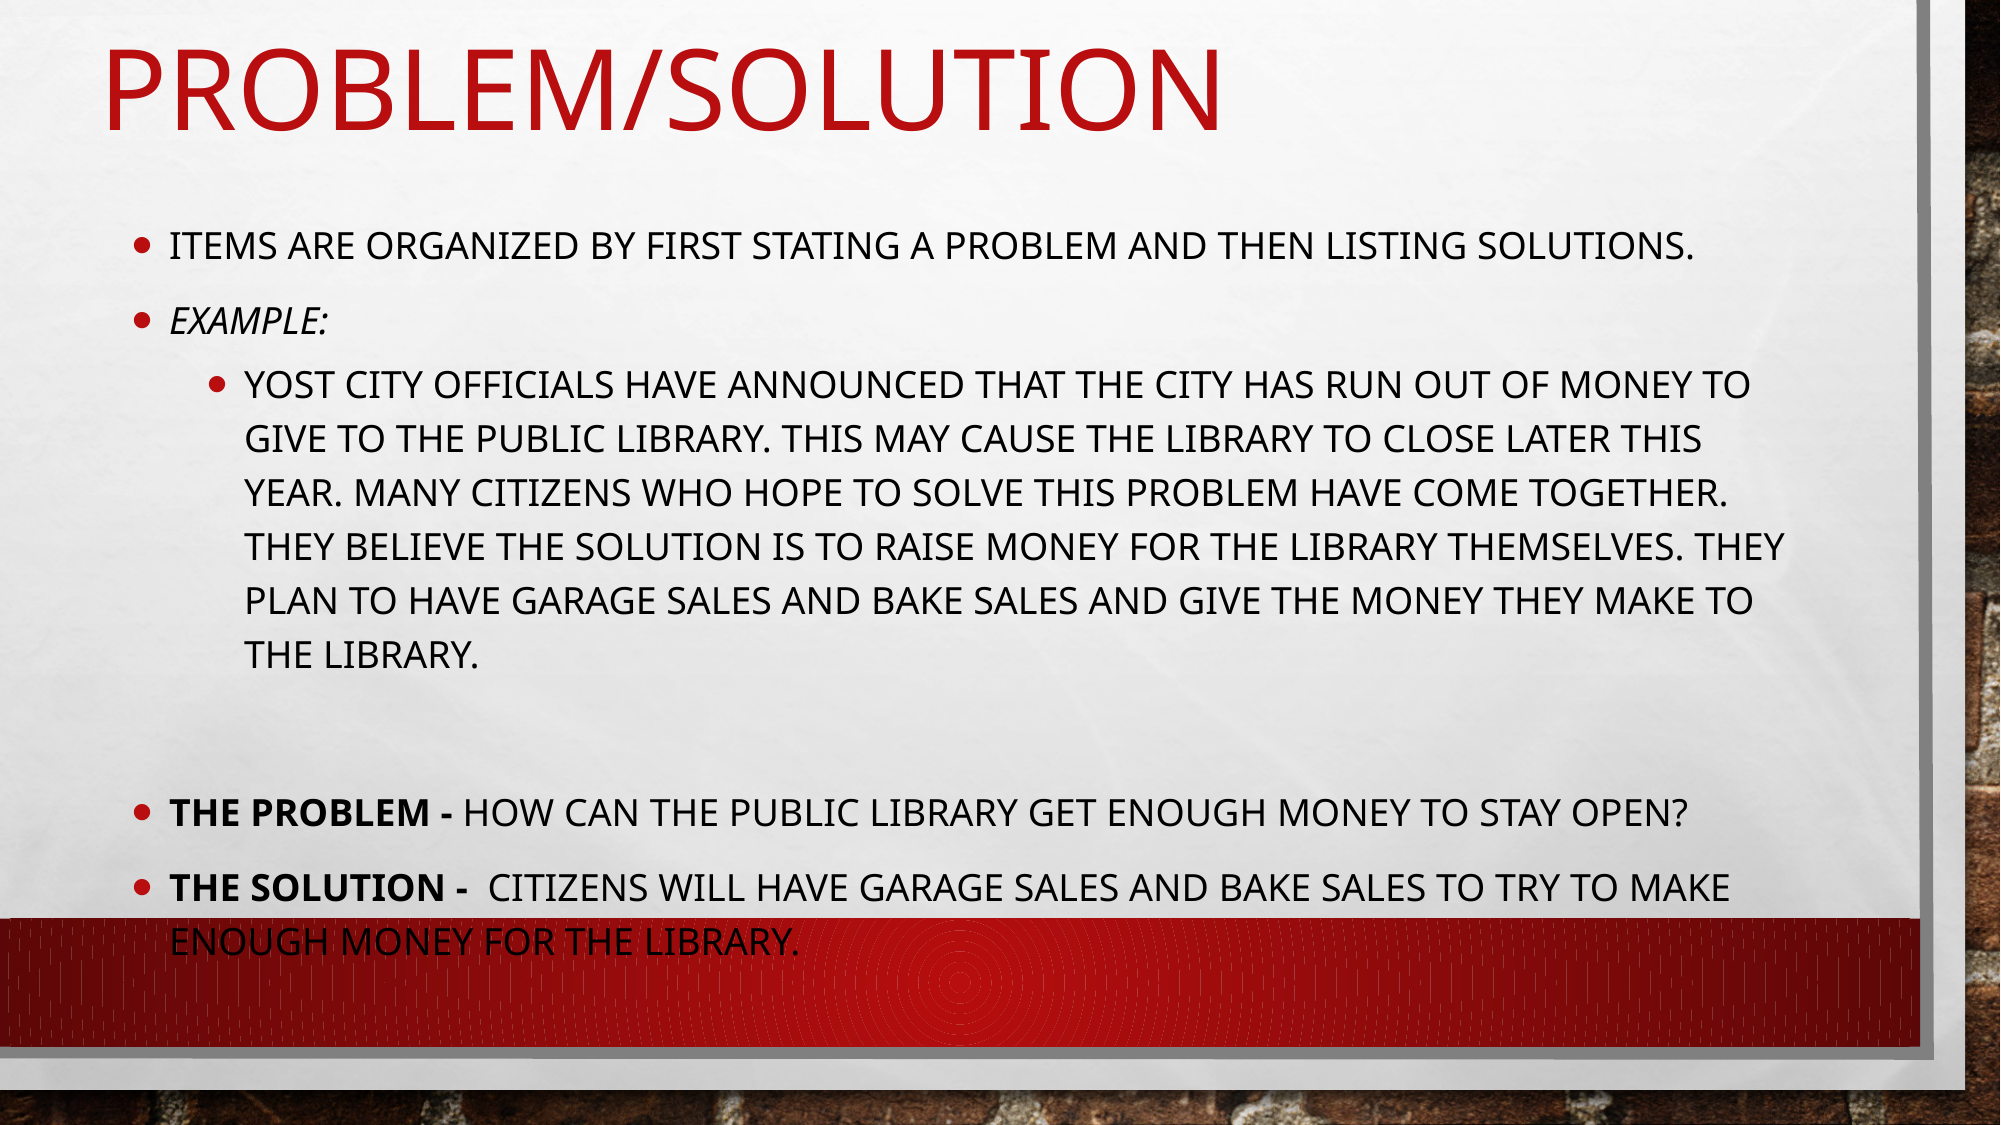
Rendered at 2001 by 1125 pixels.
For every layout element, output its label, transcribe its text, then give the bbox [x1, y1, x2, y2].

title Problem/Solution [85, 0, 1791, 189]
list Items are organized by first stating a problem and then listing solutions. example: Yost City officials have announced that the city has run out of money to give to the public library. This may cause the library to close later this year. Many citizens who hope to solve this problem have come together. They believe the solution is to raise money for the library themselves. They plan to have garage sales and bake sales and give the money they make to the library. The problem - How can the public library get enough money to stay open? The solution - Citizens will have garage sales and bake sales to try to make enough money for the library. [116, 260, 1822, 991]
picture [0, 0, 2000, 1125]
